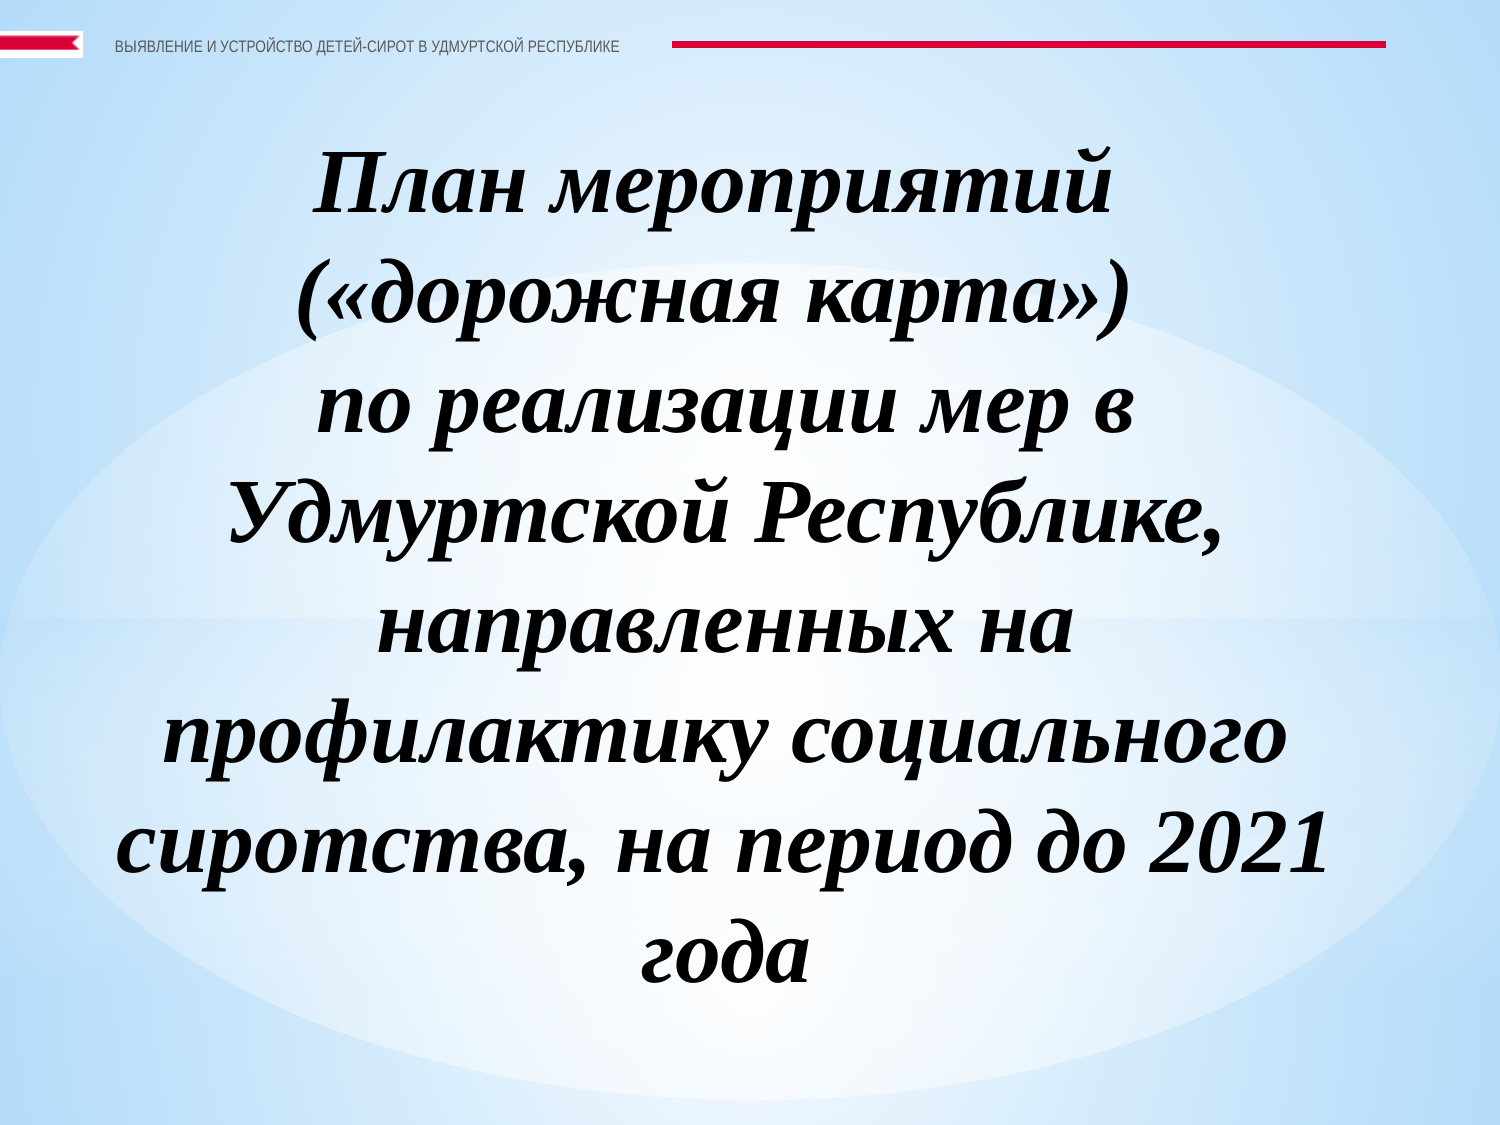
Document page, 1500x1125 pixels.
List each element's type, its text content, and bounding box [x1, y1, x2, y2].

text_box План мероприятий («дорожная карта») по реализации мер в Удмуртской Республике, направленных на профилактику социального сиротства, на период до 2021 года [53, 113, 1400, 1008]
text_box ВЫЯВЛЕНИЕ И УСТРОЙСТВО ДЕТЕЙ-СИРОТ В УДМУРТСКОЙ РЕСПУБЛИКЕ [100, 28, 759, 63]
picture [0, 30, 83, 58]
